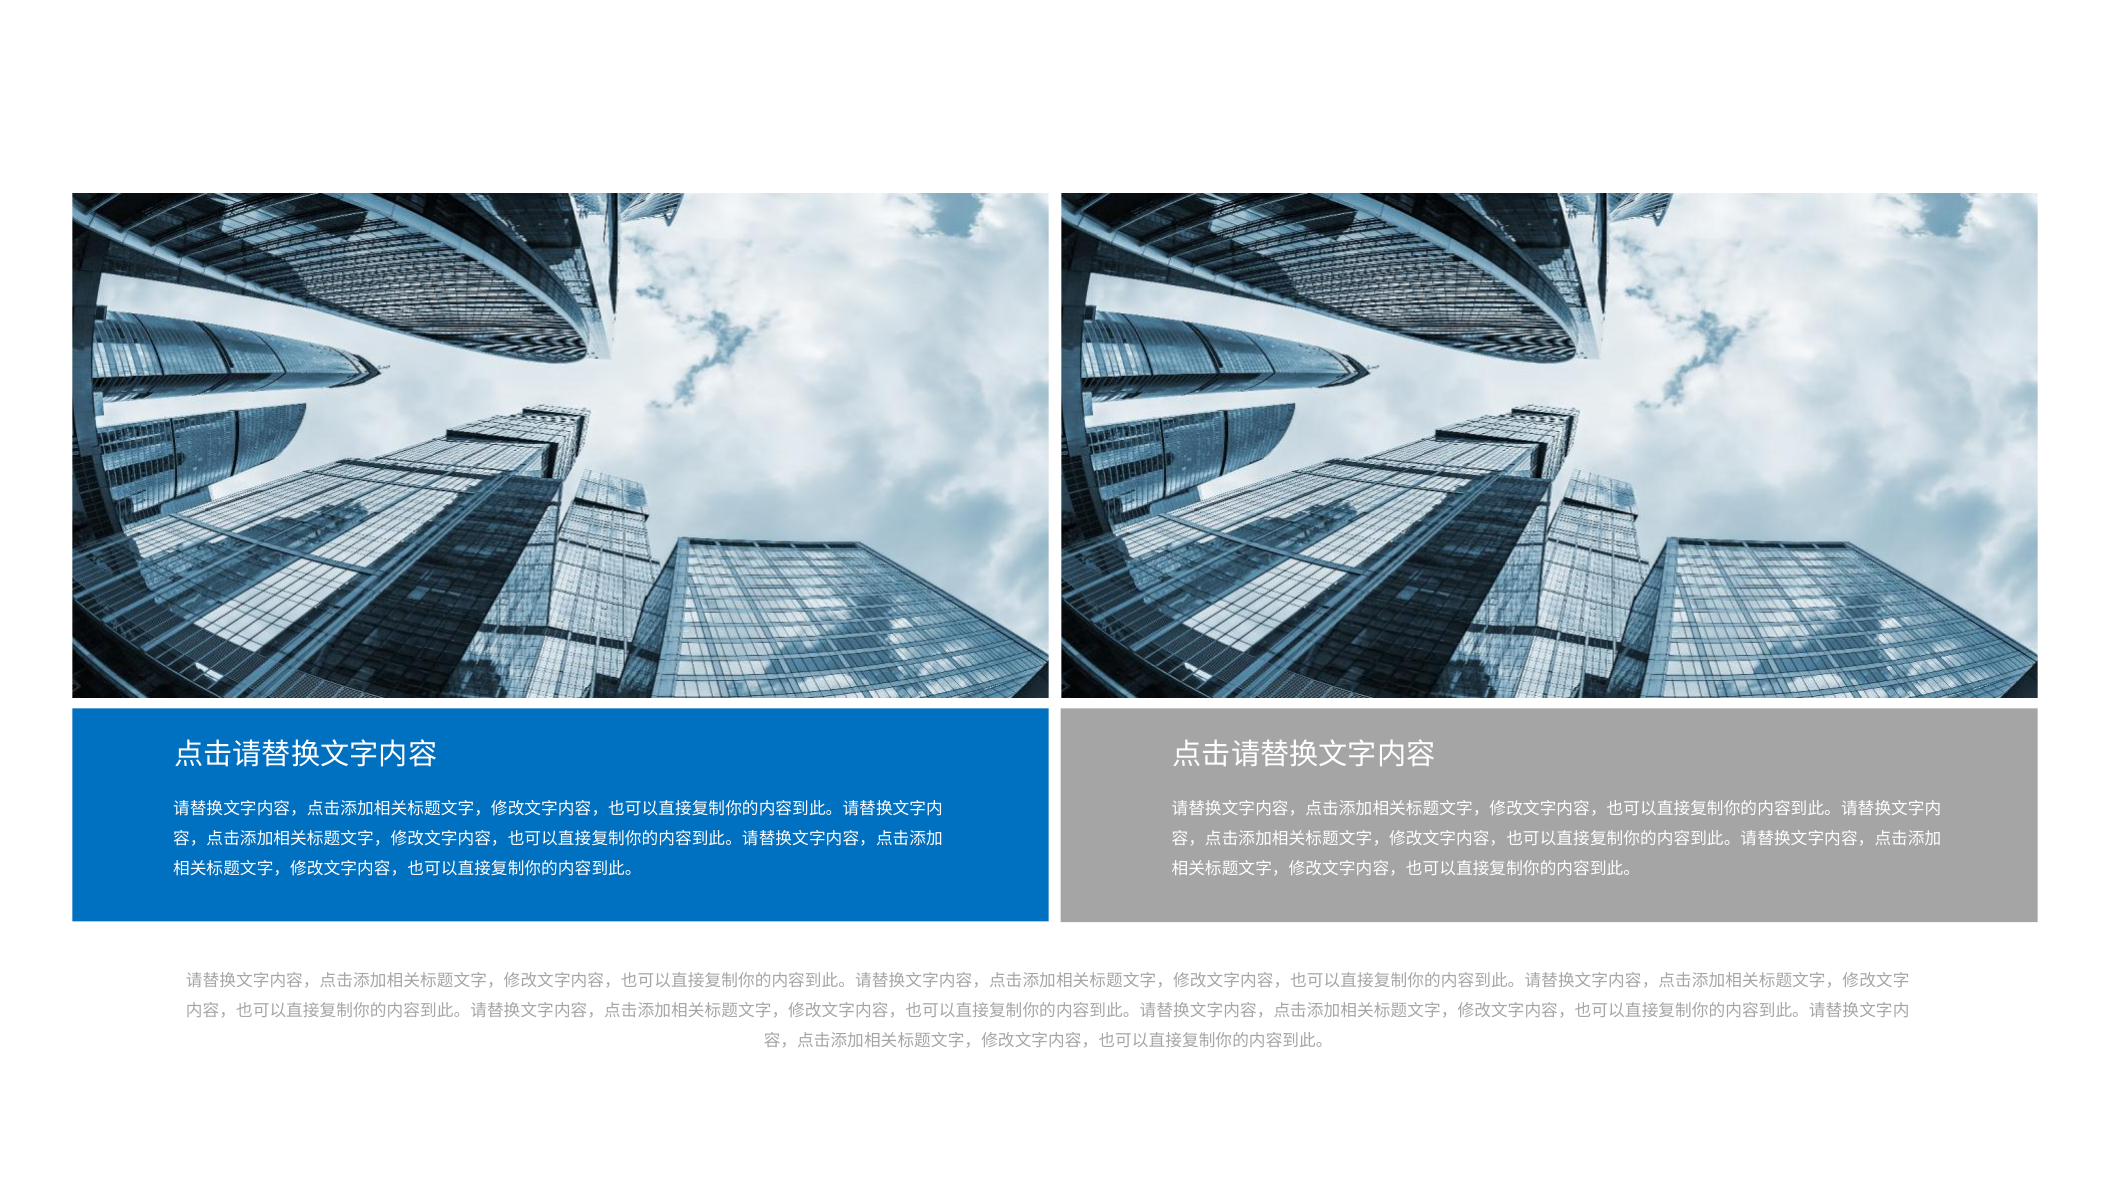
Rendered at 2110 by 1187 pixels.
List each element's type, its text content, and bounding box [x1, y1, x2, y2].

text_box [1060, 193, 2039, 698]
text_box [1059, 707, 2039, 923]
text_box [71, 193, 1050, 698]
text_box [71, 707, 1050, 923]
text_box 请替换文字内容，点击添加相关标题文字，修改文字内容，也可以直接复制你的内容到此。请替换文字内容，点击添加相关标题文字，修改文字内容，也可以直接复制你的内容到此。请替换文字内容，点击添加相关标题文字，修改文字内容，也可以直接复制你的内容到此。 [1155, 780, 1959, 887]
text_box 点击请替换文字内容 [157, 727, 454, 779]
text_box 请替换文字内容，点击添加相关标题文字，修改文字内容，也可以直接复制你的内容到此。请替换文字内容，点击添加相关标题文字，修改文字内容，也可以直接复制你的内容到此。请替换文字内容，点击添加相关标题文字，修改文字内容，也可以直接复制你的内容到此。 [156, 780, 961, 887]
text_box 点击请替换文字内容 [1156, 727, 1453, 779]
text_box 请替换文字内容，点击添加相关标题文字，修改文字内容，也可以直接复制你的内容到此。请替换文字内容，点击添加相关标题文字，修改文字内容，也可以直接复制你的内容到此。请替换文字内容，点击添加相关标题文字，修改文字内容，也可以直接复制你的内容到此。请替换文字内容，点击添加相关标题文字，修改文字内容，也可以直接复制你的内容到此。请替换文字内容，点击添加相关标题文字，修改文字内容，也可以直接复制你的内容到此。请替换文字内容，点击添加相关标题文字，修改文字内容，也可以直接复制你的内容到此。 [168, 952, 1941, 1057]
